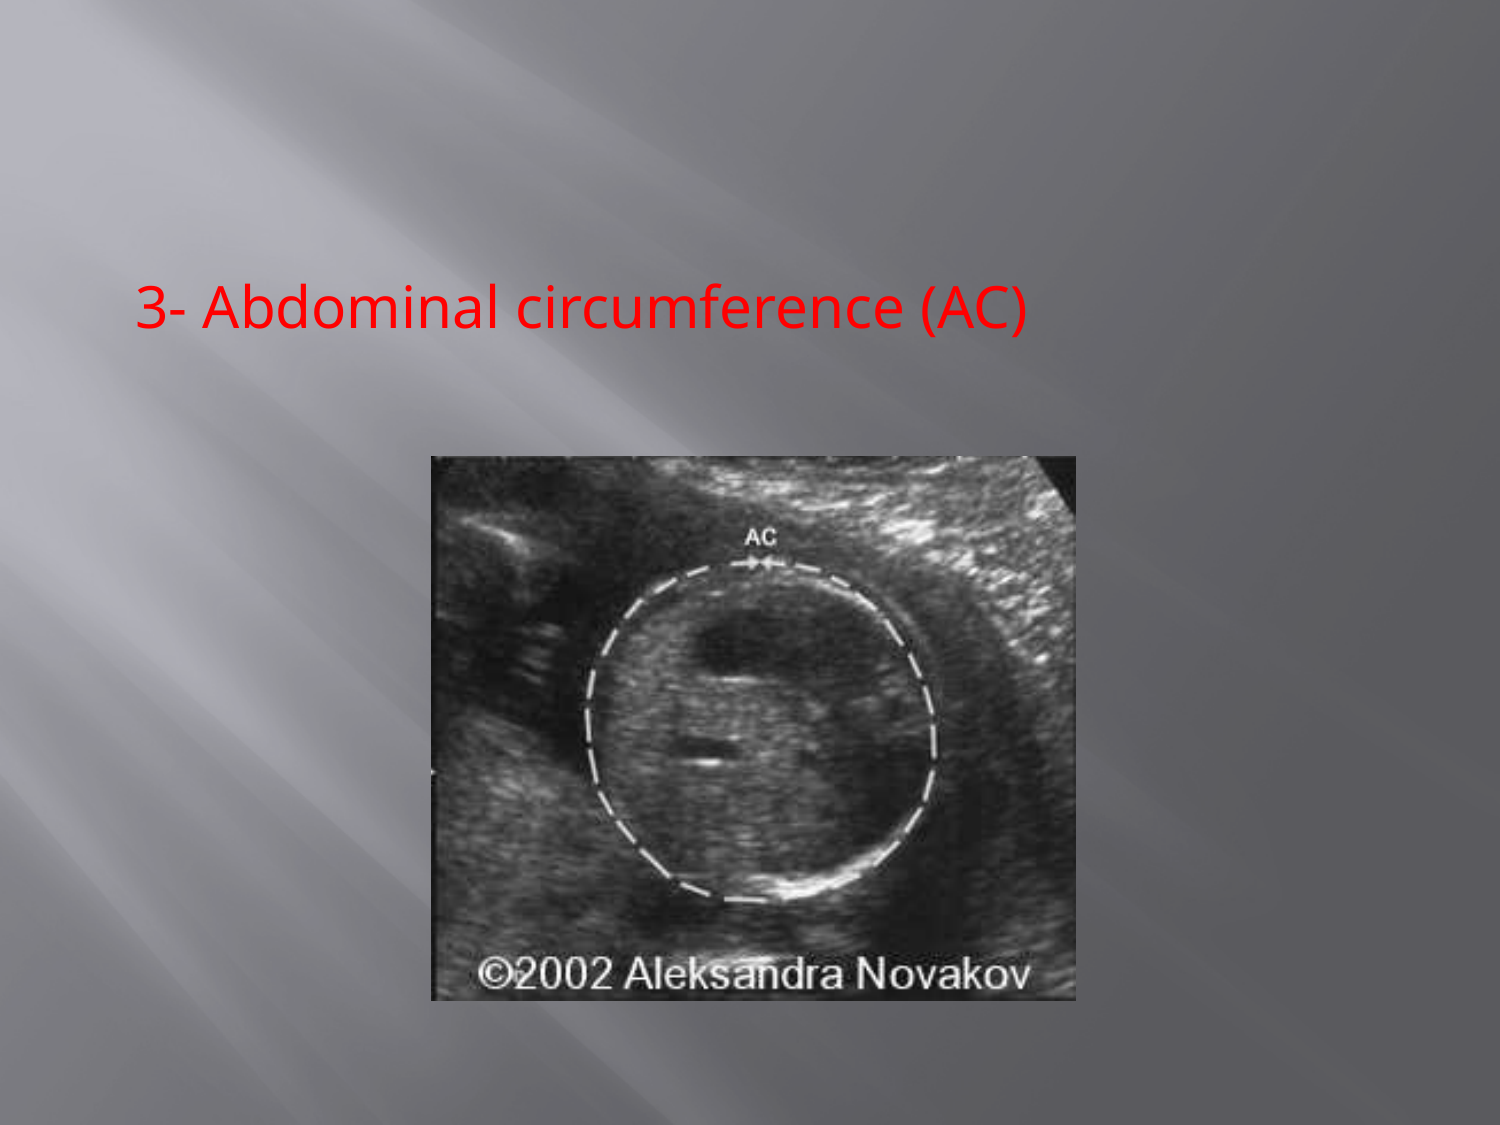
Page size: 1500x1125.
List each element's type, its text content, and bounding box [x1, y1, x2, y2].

list 3- Abdominal circumference (AC) [75, 262, 1425, 1035]
picture [430, 455, 1077, 1001]
